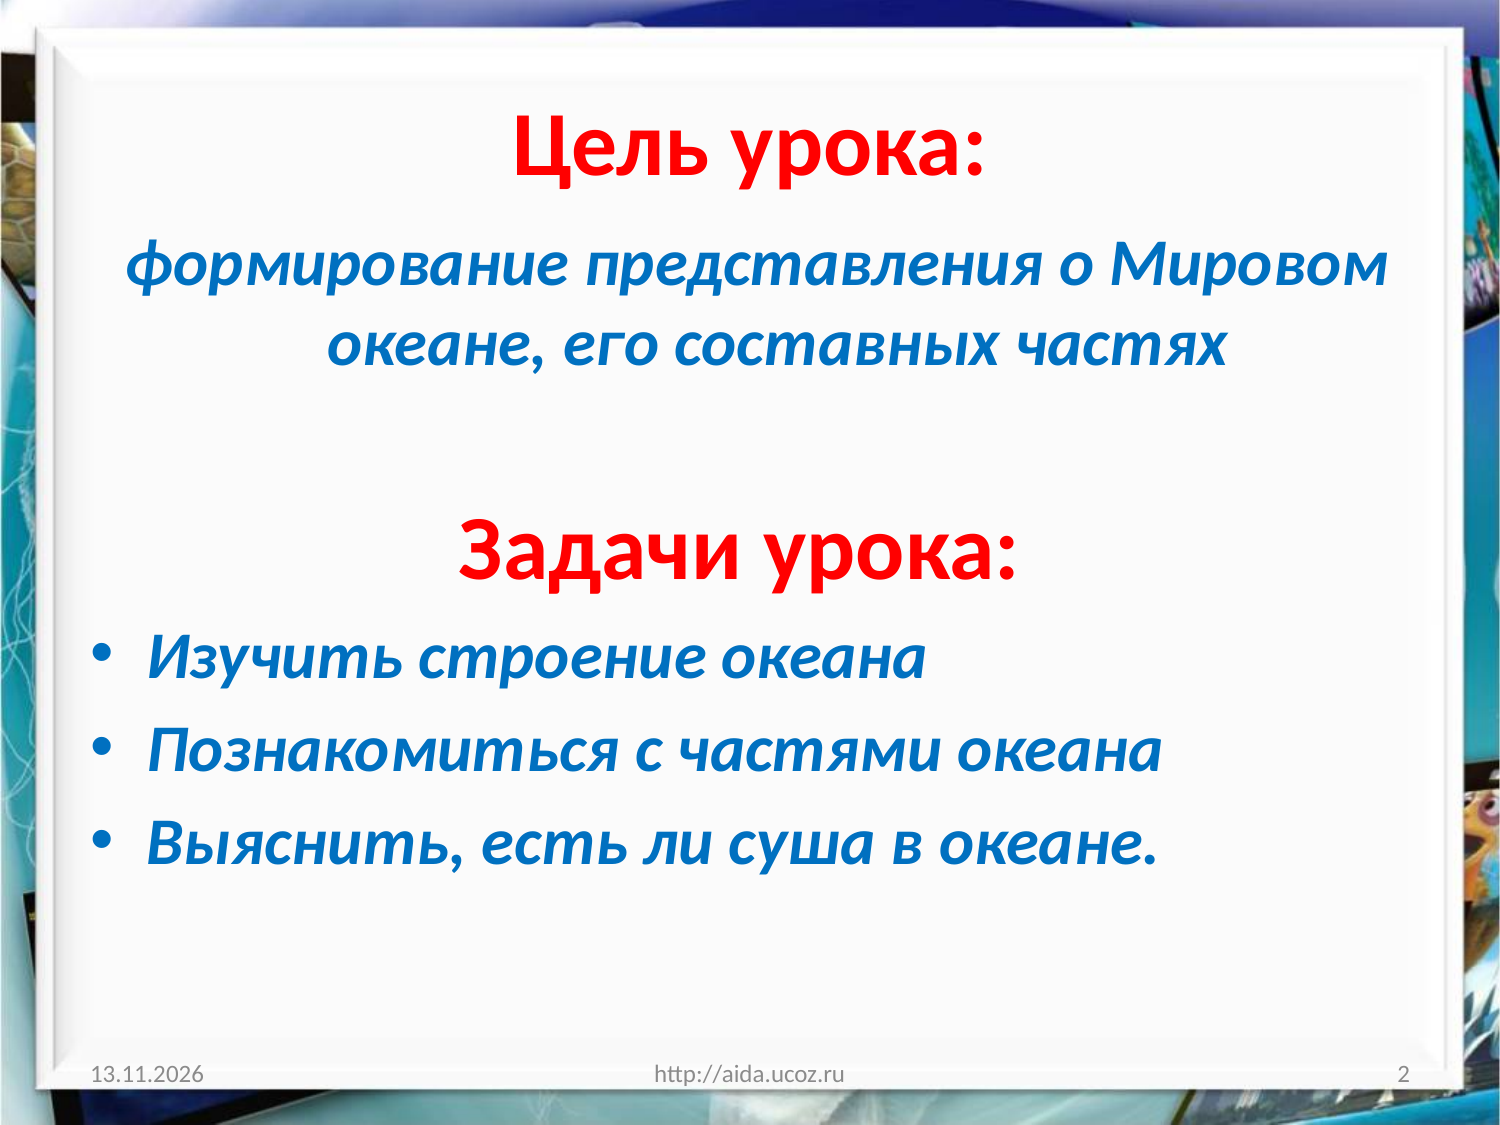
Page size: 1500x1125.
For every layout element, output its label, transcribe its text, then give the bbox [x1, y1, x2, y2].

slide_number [75, 1042, 425, 1103]
footer http://aida.ucoz.ru [512, 1042, 988, 1103]
title Цель урока: [74, 44, 1426, 210]
picture [0, 0, 1500, 1125]
list формирование представления о Мировом океане, его составных частях Задачи урока: Изучить строение океана Познакомиться с частями океана Выяснить, есть ли суша в океане. [74, 210, 1426, 1006]
slide_number 2 [1078, 1042, 1425, 1103]
